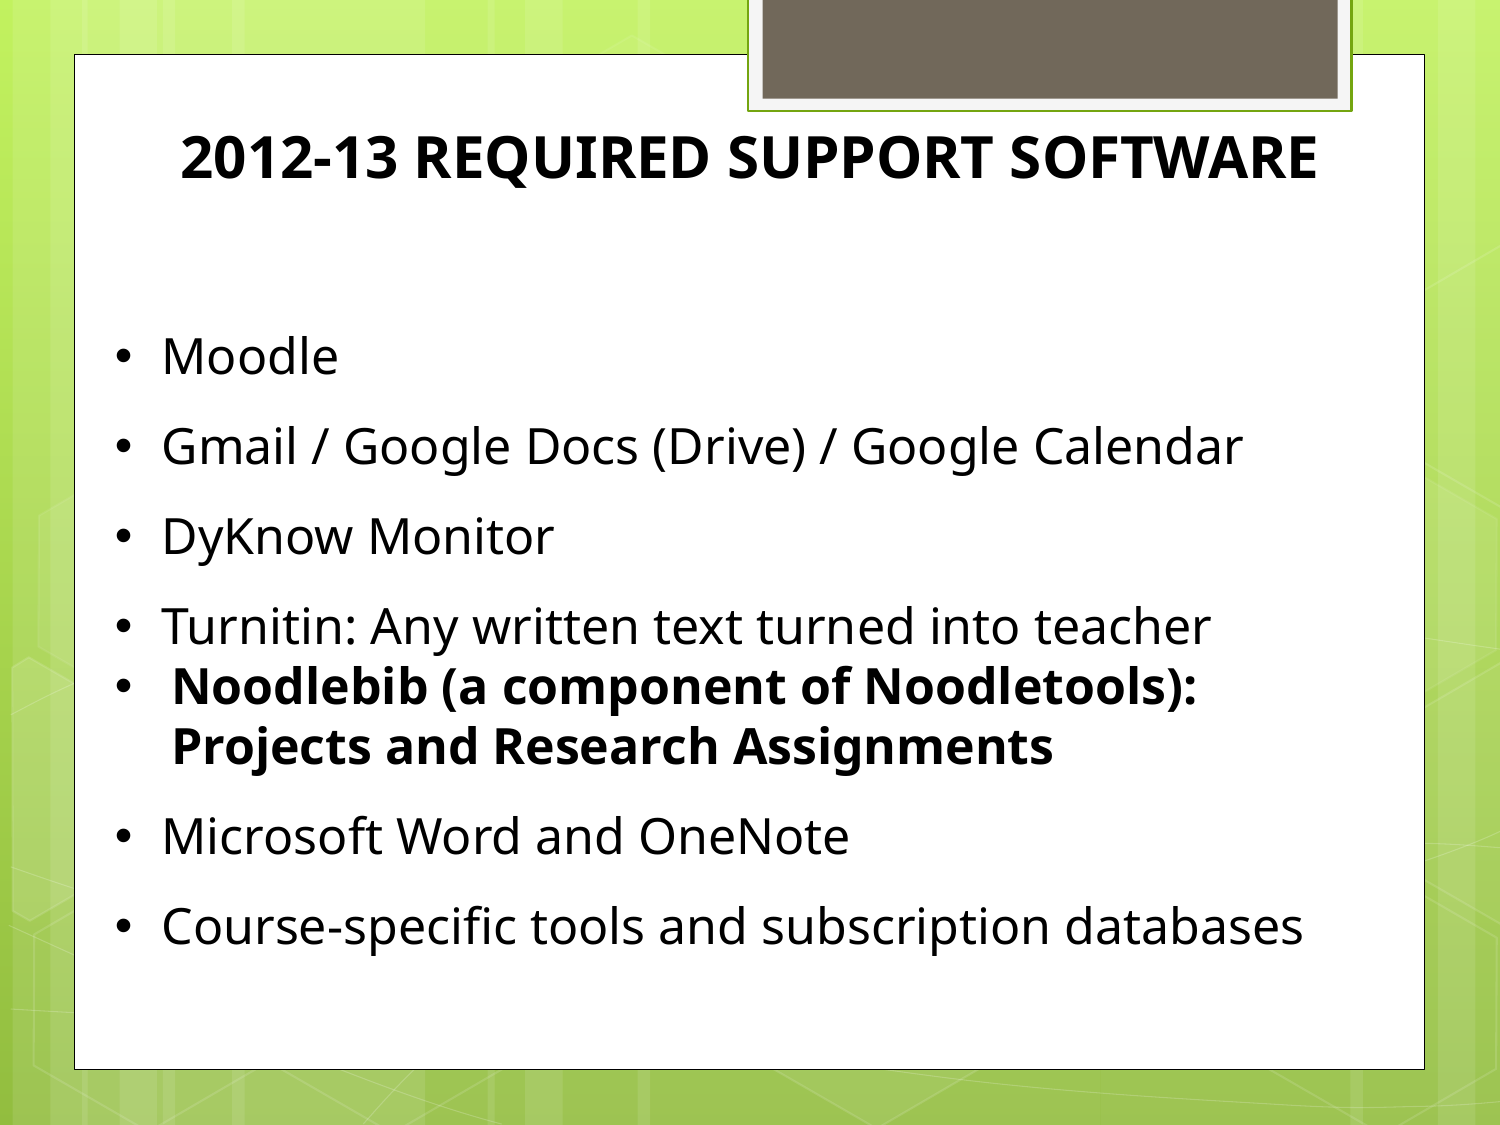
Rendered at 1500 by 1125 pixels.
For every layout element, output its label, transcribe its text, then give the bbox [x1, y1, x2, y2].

text_box 2012-13 REQUIRED SUPPORT SOFTWARE Moodle Gmail / Google Docs (Drive) / Google Calendar DyKnow Monitor Turnitin: Any written text turned into teacher Noodlebib (a component of Noodletools): Projects and Research Assignments Microsoft Word and OneNote Course-specific tools and subscription databases [99, 112, 1400, 1008]
